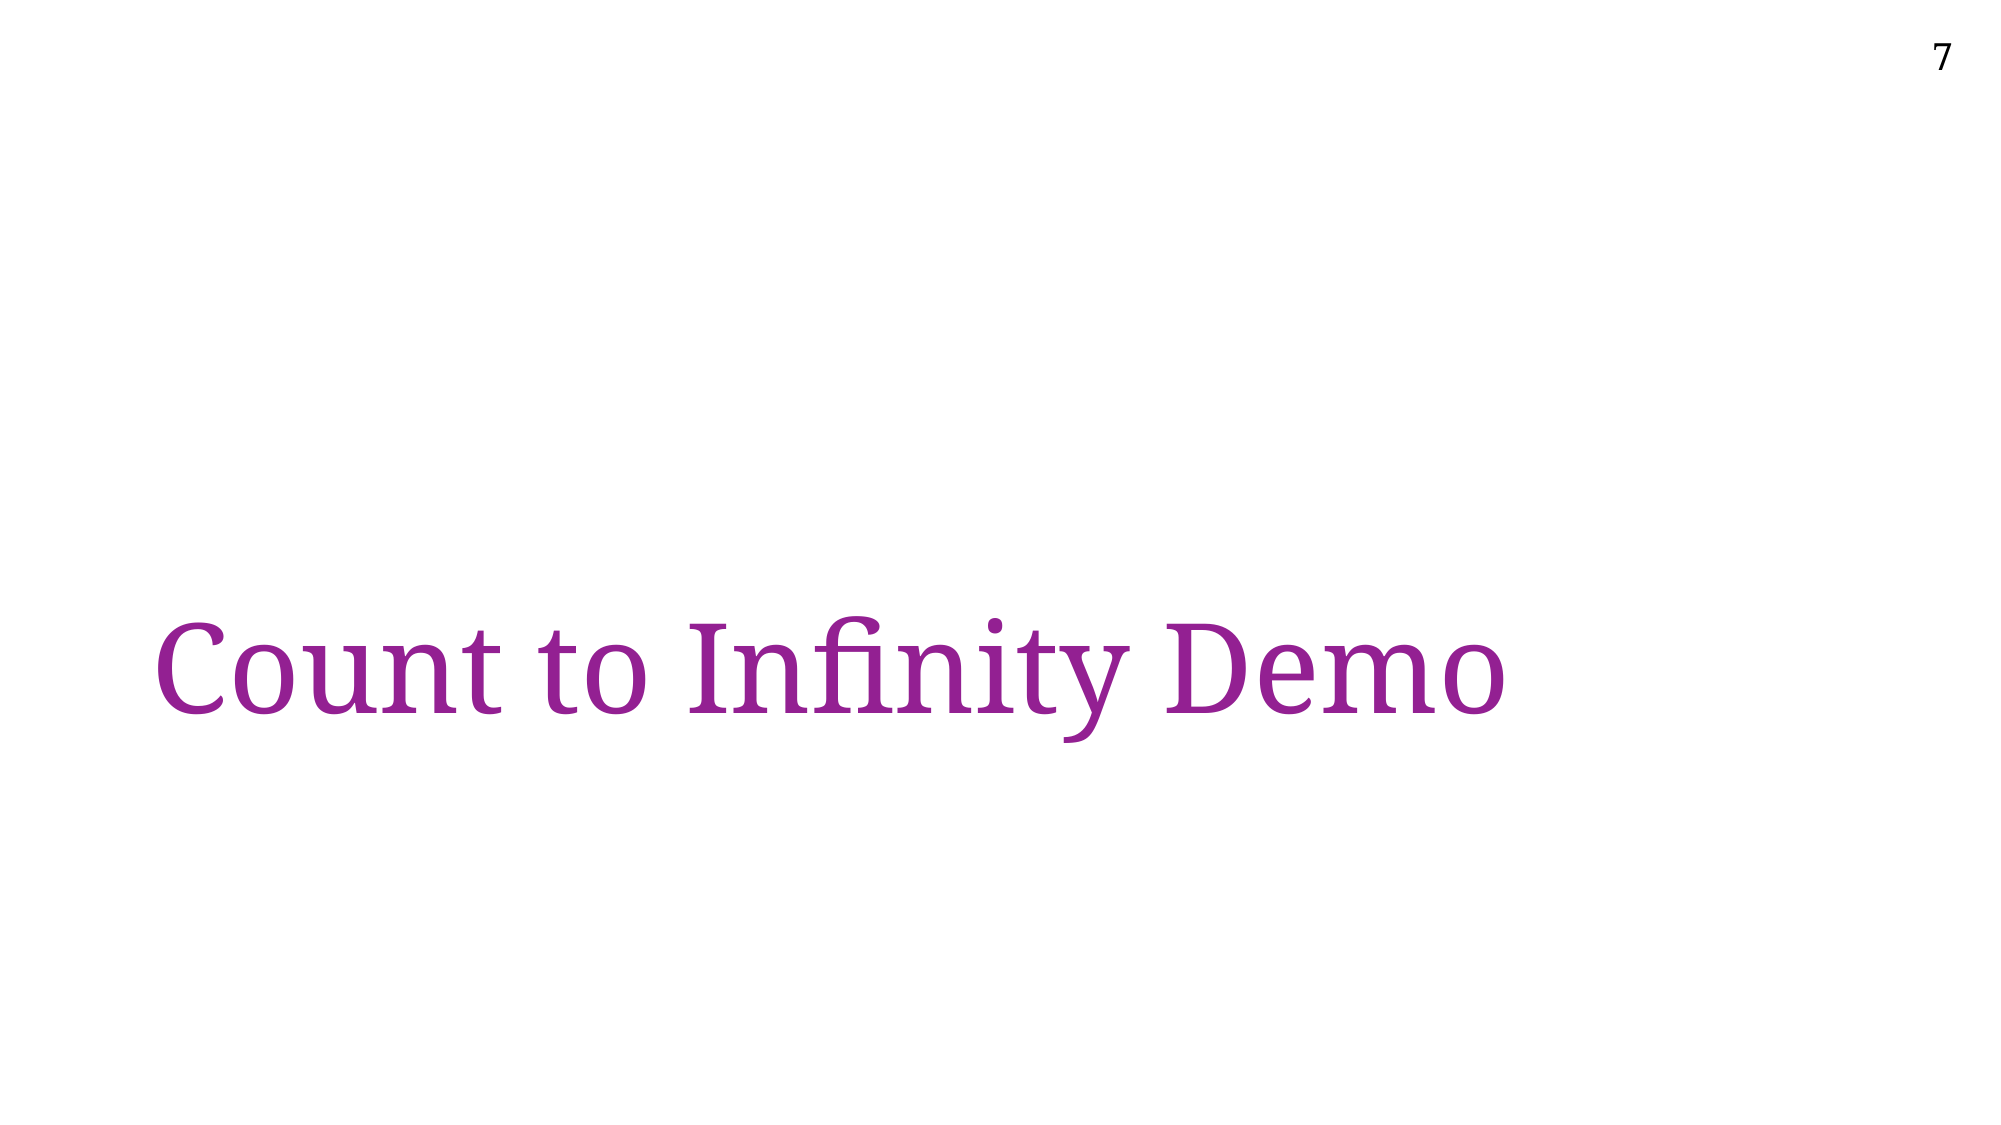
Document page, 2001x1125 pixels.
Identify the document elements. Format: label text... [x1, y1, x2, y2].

title Count to Infinity Demo [136, 280, 1862, 749]
